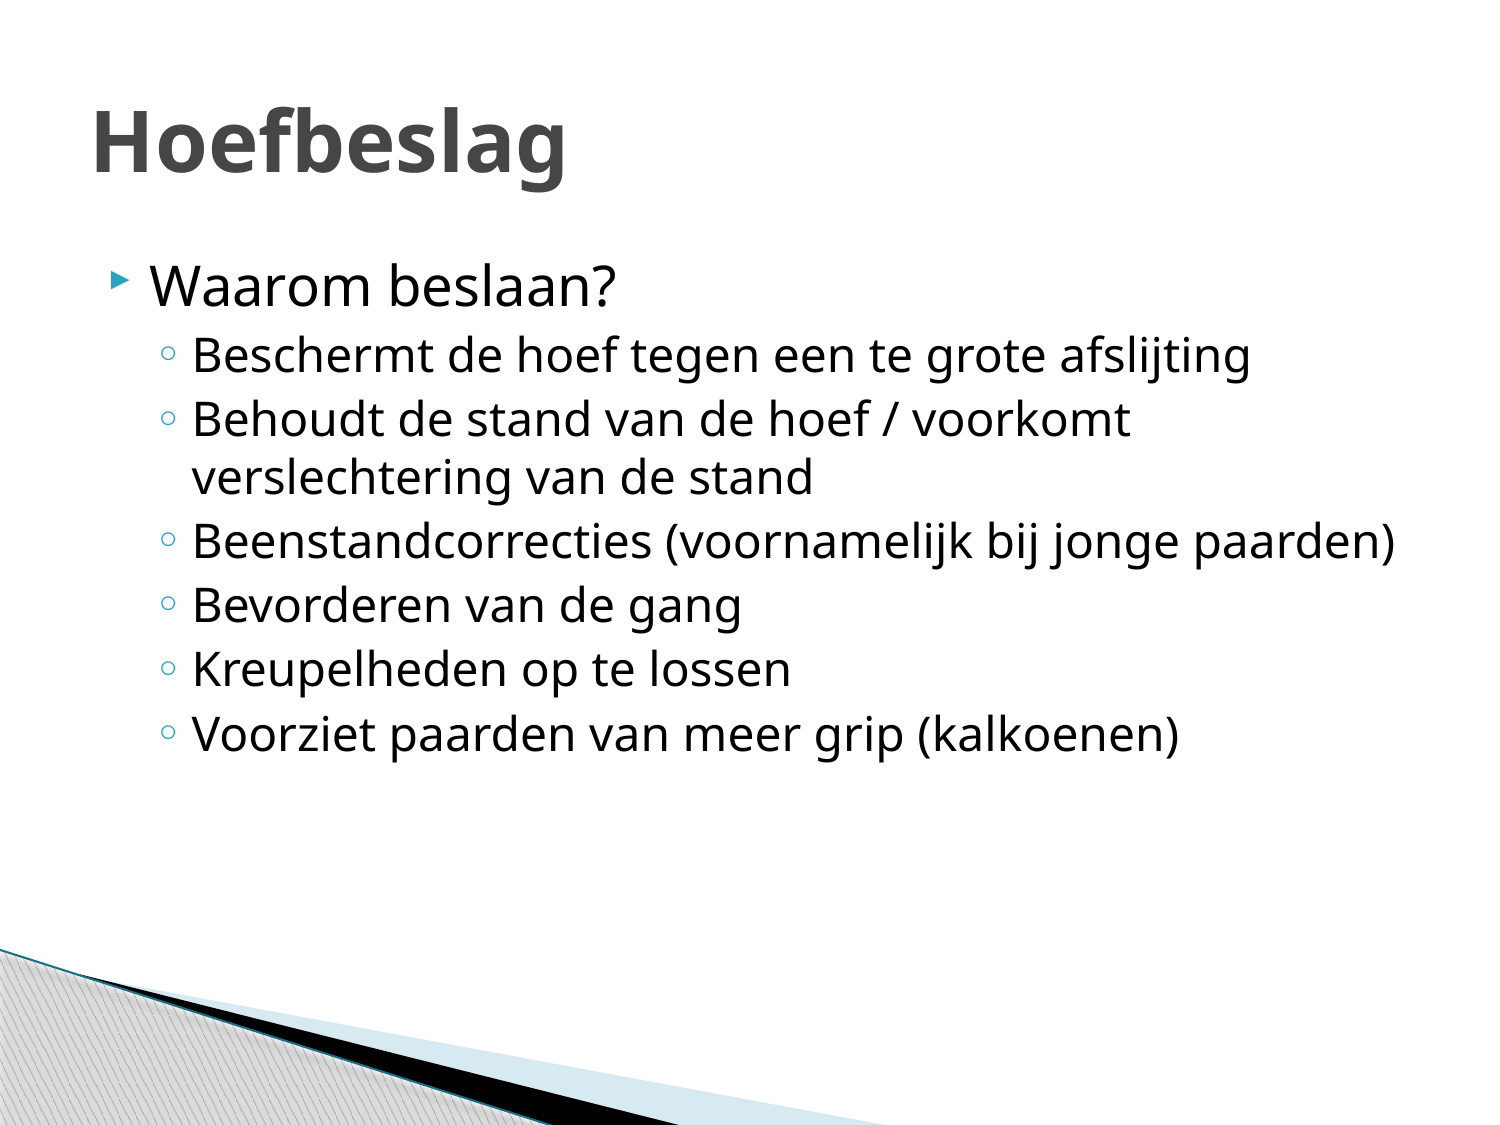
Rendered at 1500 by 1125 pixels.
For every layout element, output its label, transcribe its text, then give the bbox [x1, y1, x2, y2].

list Waarom beslaan? Beschermt de hoef tegen een te grote afslijting Behoudt de stand van de hoef / voorkomt verslechtering van de stand Beenstandcorrecties (voornamelijk bij jonge paarden) Bevorderen van de gang Kreupelheden op te lossen Voorziet paarden van meer grip (kalkoenen) [75, 243, 1425, 986]
title Hoefbeslag [75, 45, 1425, 233]
